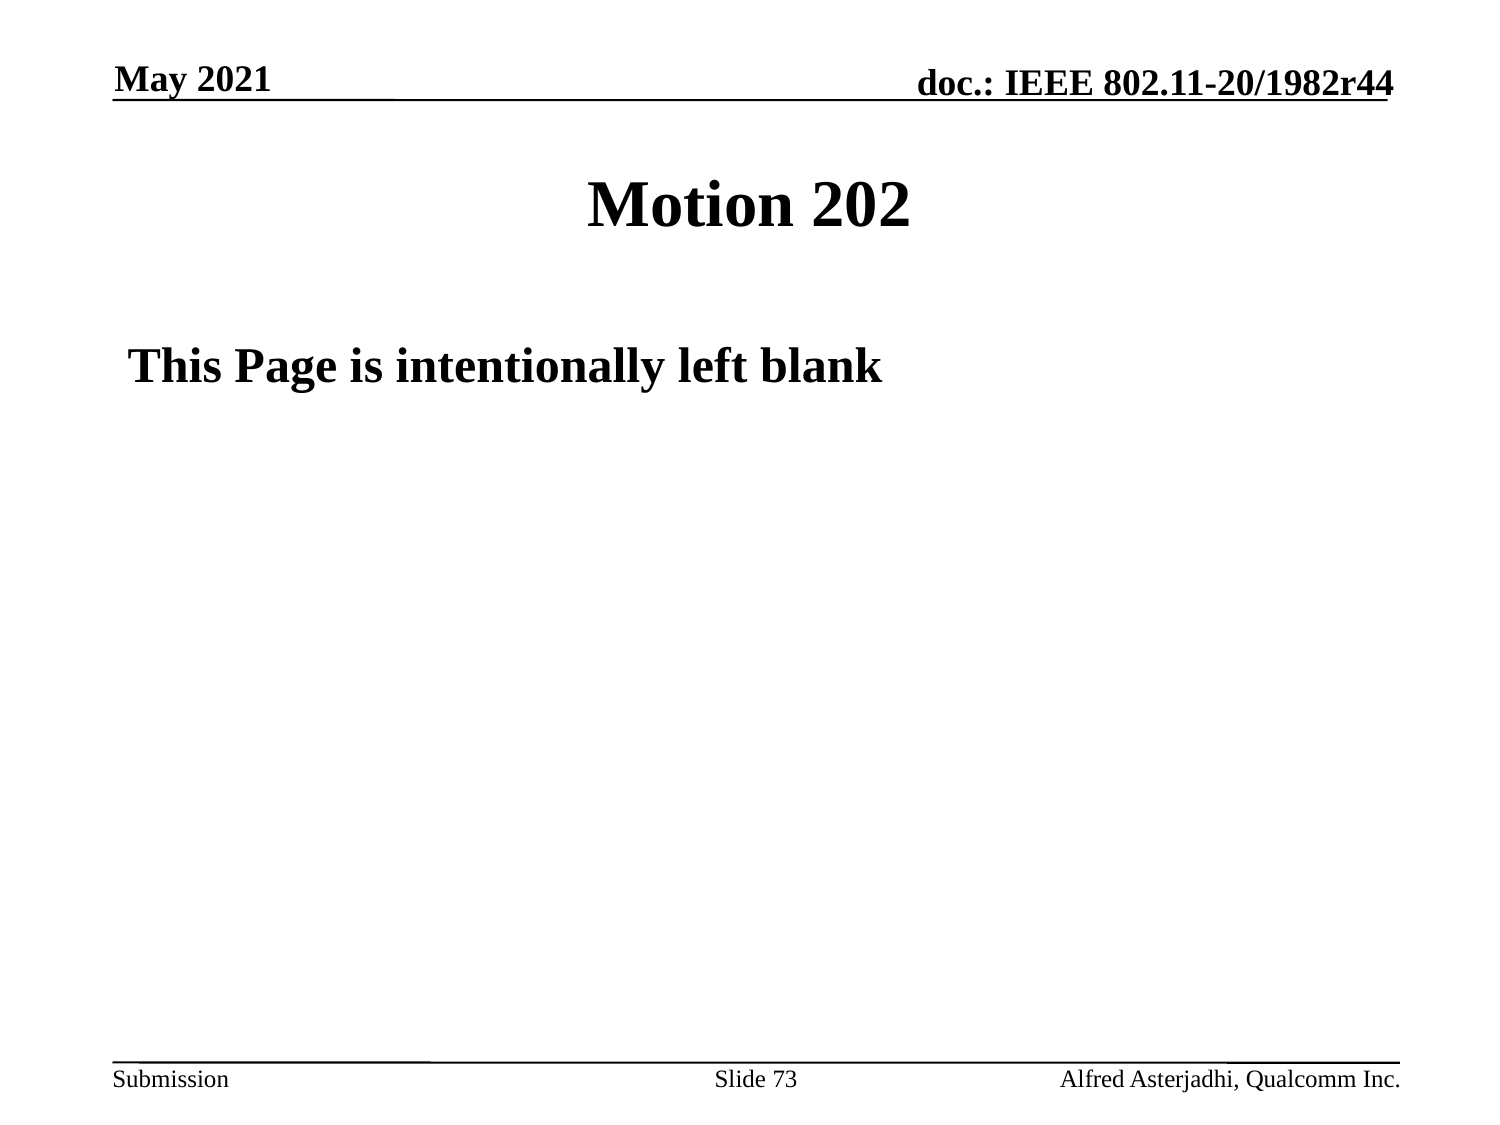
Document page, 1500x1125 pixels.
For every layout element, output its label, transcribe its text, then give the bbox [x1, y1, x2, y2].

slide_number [114, 54, 423, 100]
footer Alfred Asterjadhi, Qualcomm Inc. [878, 1061, 1402, 1093]
slide_number Slide 73 [712, 1061, 800, 1123]
list This Page is intentionally left blank [112, 324, 1388, 1000]
title Motion 202 [112, 112, 1388, 288]
